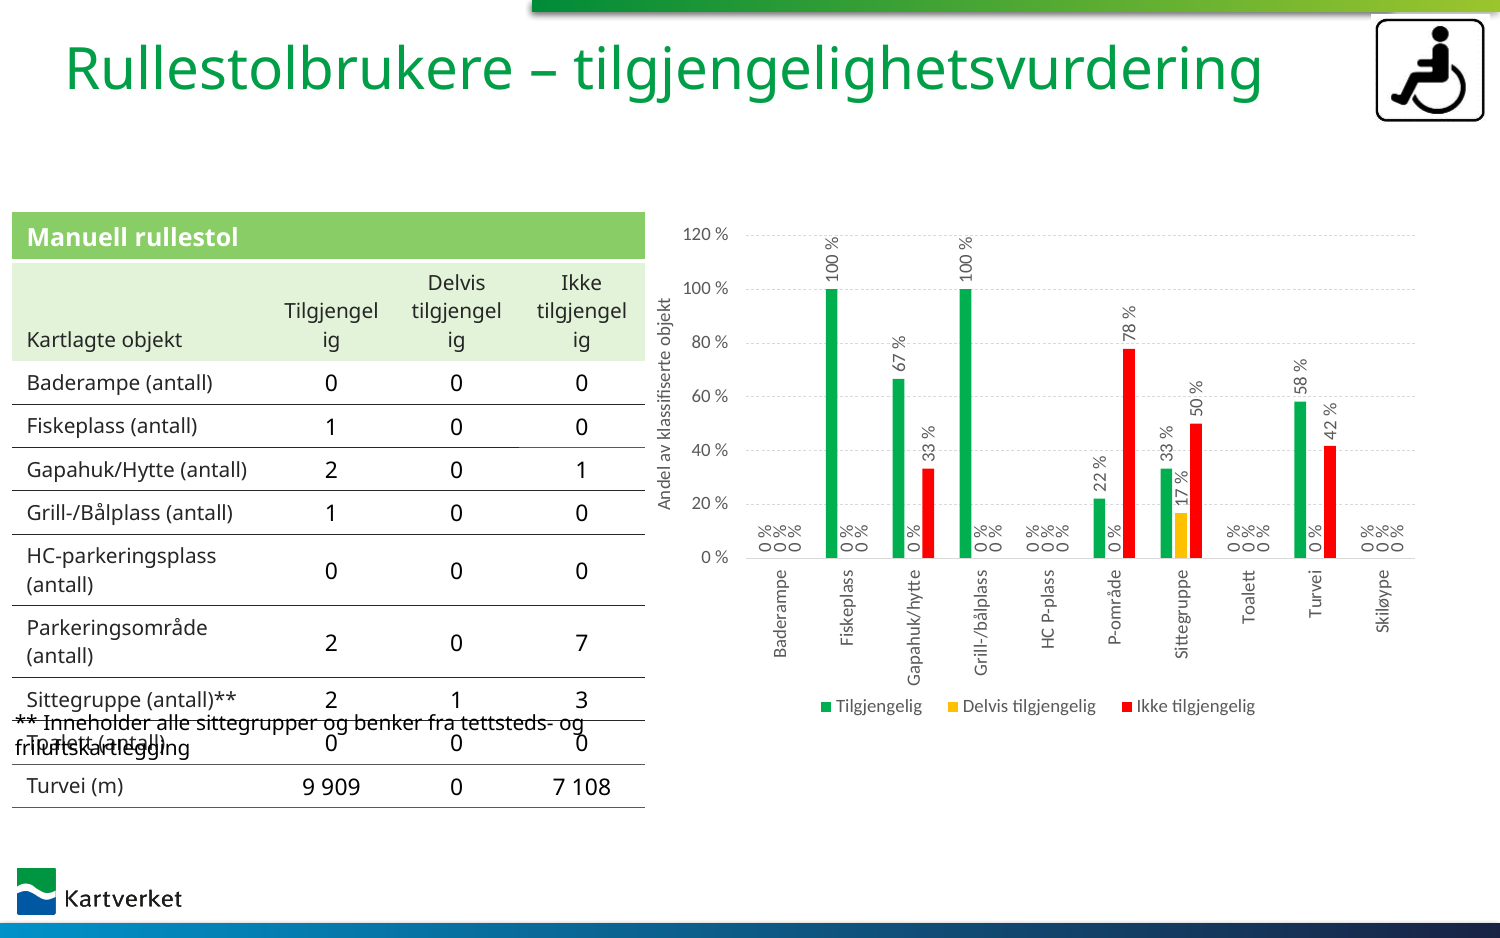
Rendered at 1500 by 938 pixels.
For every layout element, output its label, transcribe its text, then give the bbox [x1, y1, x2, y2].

table_cell Ikke tilgjengelig [519, 263, 638, 361]
table_cell 0 [519, 535, 638, 605]
table_cell HC-parkeringsplass (antall) [12, 535, 269, 605]
table_cell 0 [394, 361, 519, 404]
table_cell 2 [269, 678, 394, 702]
text_box ** Inneholder alle sittegrupper og benker fra tettsteds- og friluftskartlegging [0, 702, 745, 768]
table_cell Parkeringsområde (antall) [12, 606, 269, 677]
table_cell Gapahuk/Hytte (antall) [12, 448, 269, 490]
table_cell 0 [519, 491, 638, 534]
table_cell Tilgjengelig [269, 263, 394, 361]
table_cell 3 [519, 678, 638, 702]
table_cell 0 [394, 491, 519, 534]
table_cell Kartlagte objekt [12, 263, 269, 361]
picture [643, 218, 1427, 728]
table_cell 0 [394, 768, 519, 807]
table_cell 7 108 [519, 768, 645, 807]
table_cell 0 [269, 361, 394, 404]
table_cell 2 [269, 606, 394, 677]
text_box Rullestolbrukere – tilgjengelighetsvurdering [49, 12, 1372, 109]
table_cell Grill-/Bålplass (antall) [12, 491, 269, 534]
table_cell 0 [519, 405, 638, 447]
picture [1371, 13, 1491, 127]
table_cell 9 909 [269, 768, 394, 807]
table_cell 1 [269, 405, 394, 447]
table_header Manuell rullestol [12, 212, 645, 259]
table_cell 1 [519, 448, 638, 490]
table_cell 2 [269, 448, 394, 490]
table_cell 0 [394, 606, 519, 677]
table_cell Baderampe (antall) [12, 361, 269, 404]
table_cell Sittegruppe (antall)** [12, 678, 269, 702]
table_cell 1 [269, 491, 394, 534]
table_cell 0 [269, 535, 394, 605]
table_cell 0 [394, 405, 519, 447]
table_cell 1 [394, 678, 519, 702]
table_cell Fiskeplass (antall) [12, 405, 269, 447]
table_cell 0 [519, 361, 638, 404]
table_cell Delvis tilgjengelig [394, 263, 519, 361]
table_cell Turvei (m) [12, 768, 269, 807]
table_cell 7 [519, 606, 638, 677]
table_cell 0 [394, 448, 519, 490]
table_cell 0 [394, 535, 519, 605]
